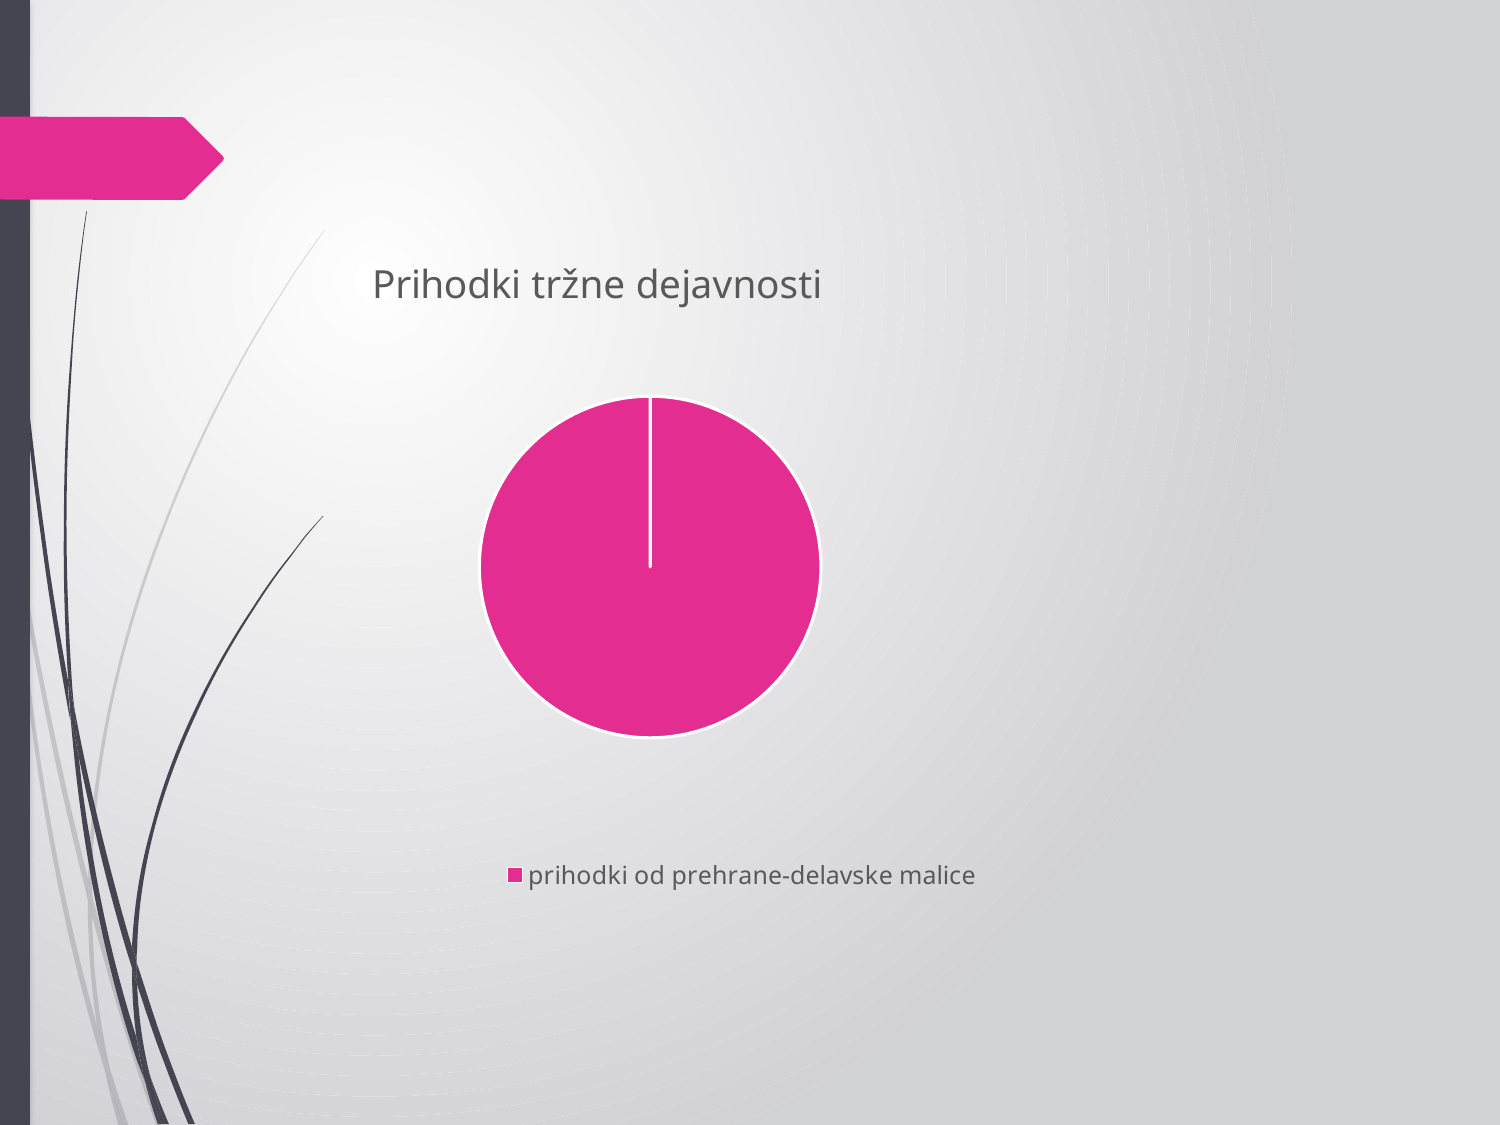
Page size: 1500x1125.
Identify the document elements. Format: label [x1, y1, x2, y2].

chart [241, 231, 1243, 899]
